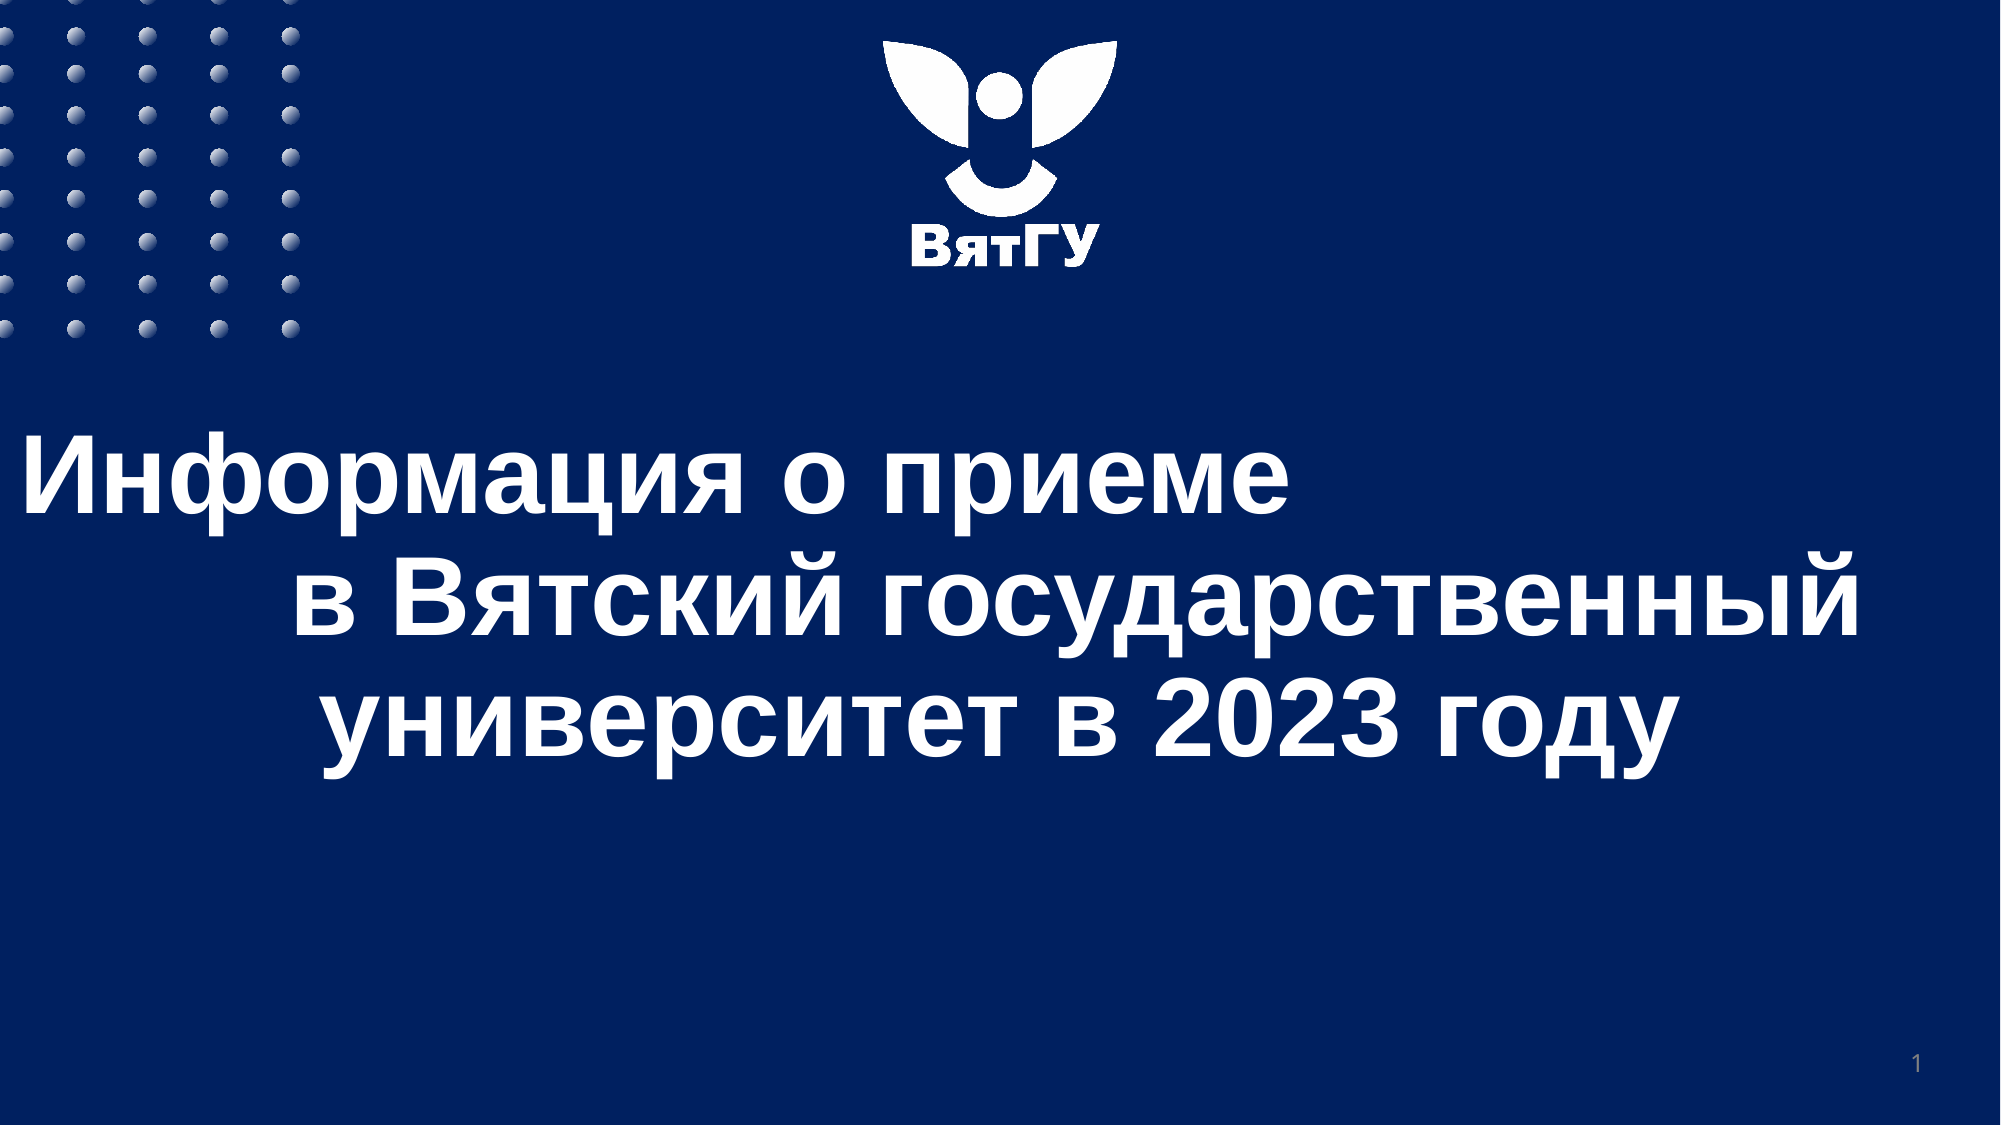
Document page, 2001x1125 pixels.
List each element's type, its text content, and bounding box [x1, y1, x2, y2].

slide_number 1 [1834, 1034, 2000, 1095]
title Информация о приеме в Вятский государственный университет в 2023 году [0, 397, 2000, 789]
picture [883, 41, 1117, 267]
